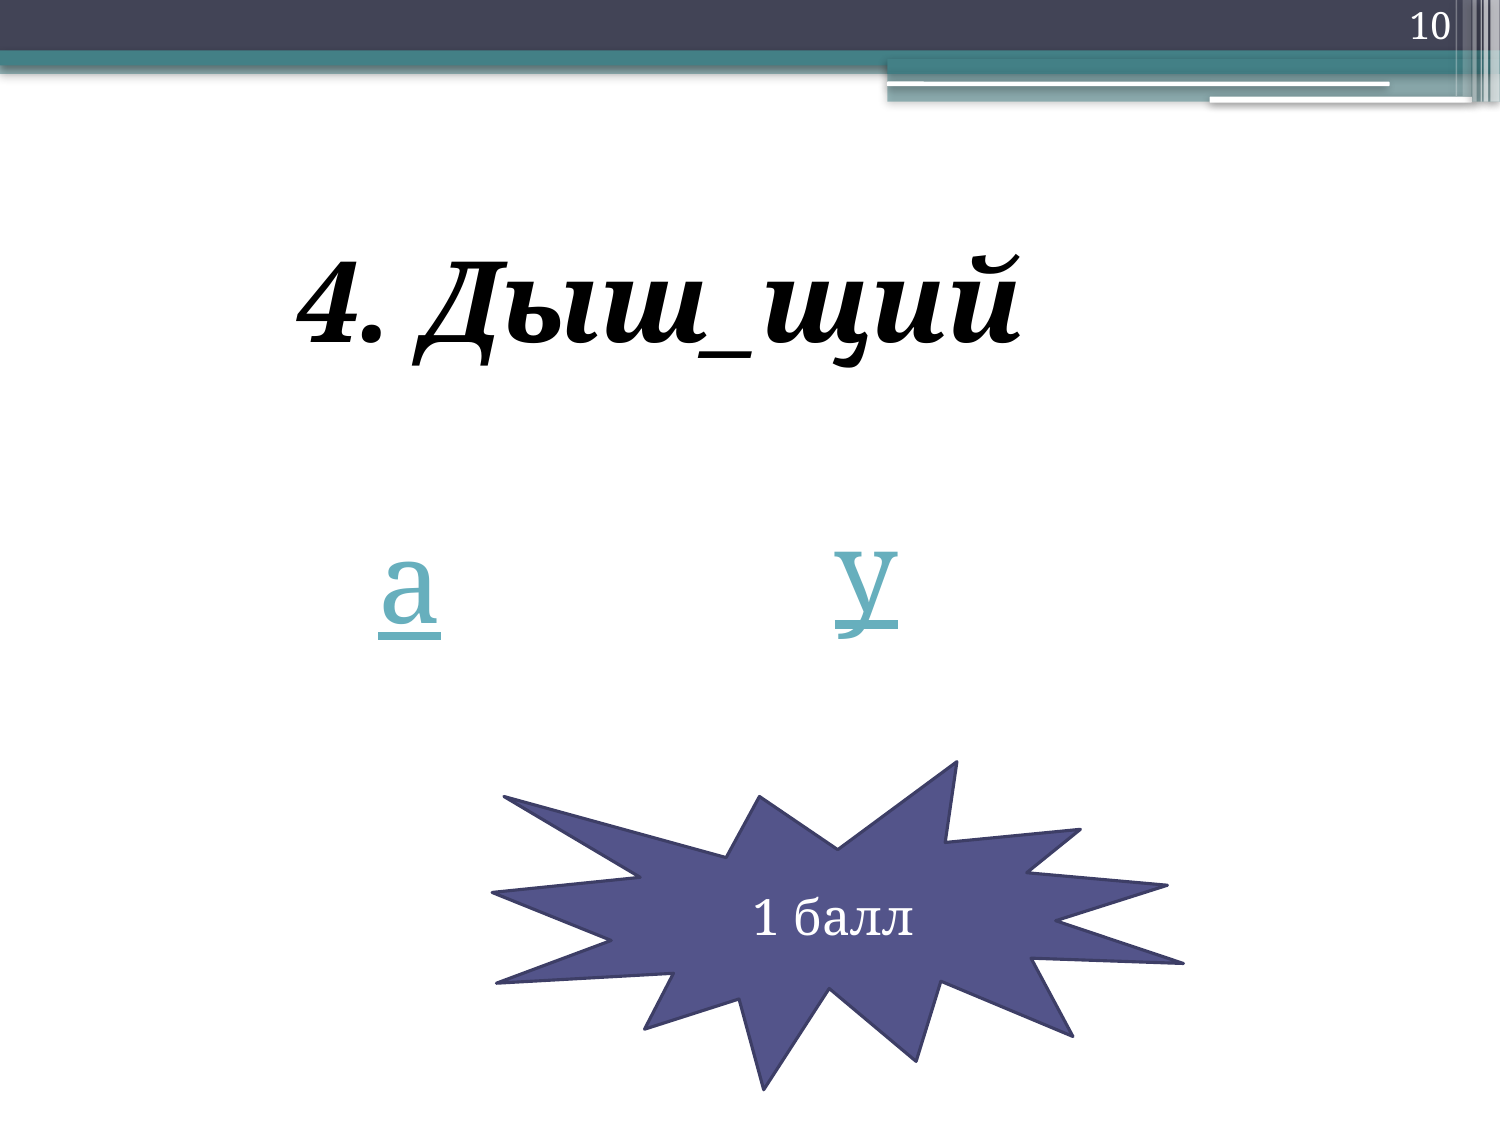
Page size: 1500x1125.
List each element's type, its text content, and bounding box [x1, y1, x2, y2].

slide_number 10 [1341, 0, 1466, 61]
text_box 1 балл [490, 760, 1186, 1092]
text_box а [363, 503, 551, 672]
text_box у [820, 492, 1125, 661]
text_box 4. Дыш_щий [281, 222, 1172, 373]
